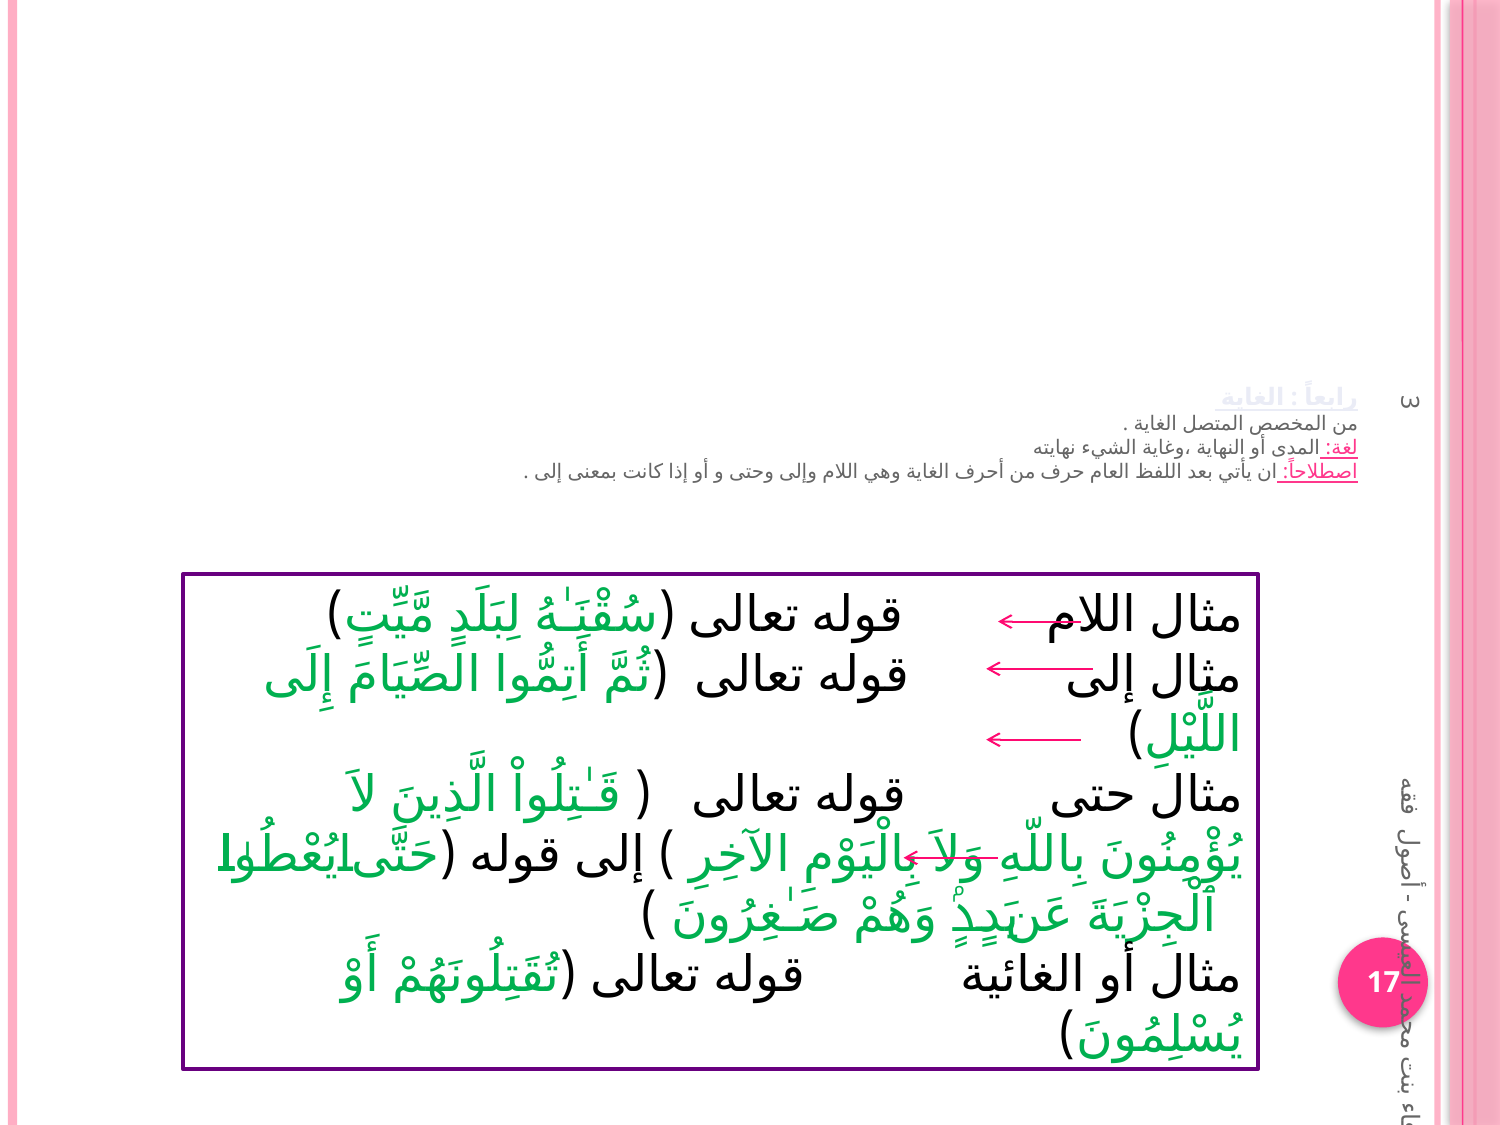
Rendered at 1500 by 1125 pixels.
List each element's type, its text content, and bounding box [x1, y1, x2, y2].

text_box مثال اللام قوله تعالى (سُقْنَـٰهُ لِبَلَدٍ مَّيِّتٍ) مثال إلى قوله تعالى (ثُمَّ أَتِمُّوا الصِّيَامَ إِلَى اللَّيْلِ) مثال حتى قوله تعالى ( قَـٰتِلُواْ الَّذِينَ لاَ يُؤْمِنُونَ بِاللّهِ وَلاَ بِالْيَوْمِ الآخِرِ ) إلى قوله (حَتَّىٰ يُعْطُوا۟ ٱلْجِزْيَةَ عَن يَدٍۢ وَهُمْ صَـٰغِرُونَ ) مثال أو الغائية قوله تعالى (تُقَتِلُونَهُمْ أَوْ يُسْلِمُونَ) [181, 572, 1260, 1071]
footer وفاء بنت محمد العيسى - أصول فقه 3 [1379, 380, 1440, 906]
slide_number 17 [1333, 940, 1434, 1027]
title ‏رابعاً : الغاية من المخصص المتصل الغاية . لغة: المدى أو النهاية ،وغاية الشيء نهايته اصطلاحاً: ان يأتي بعد اللفظ العام حرف من أحرف الغاية وهي اللام وإلى وحتى و أو إذا كانت بمعنى إلى . [147, 326, 1373, 514]
